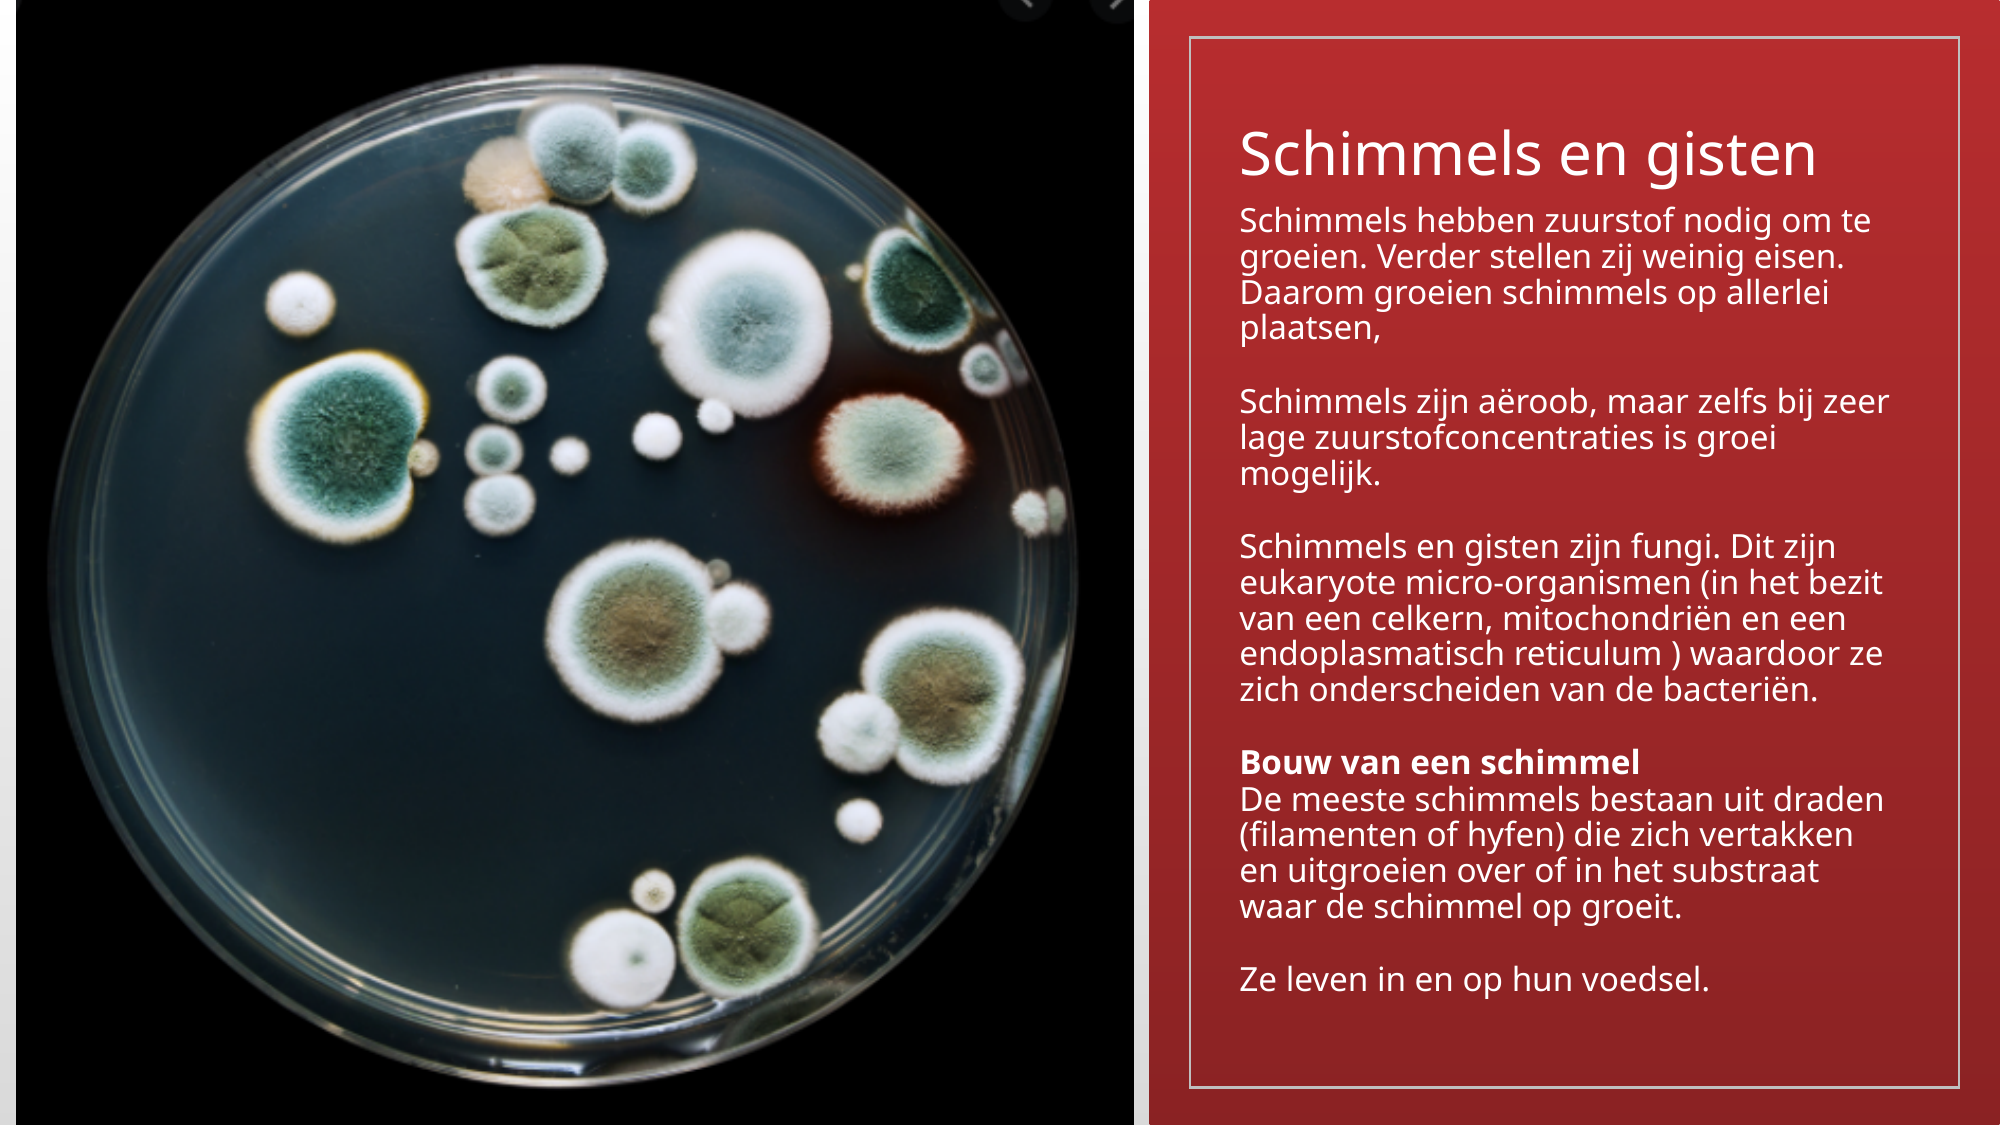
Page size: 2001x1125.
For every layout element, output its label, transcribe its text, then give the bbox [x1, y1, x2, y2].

list Schimmels hebben zuurstof nodig om te groeien. Verder stellen zij weinig eisen. Daarom groeien schimmels op allerlei plaatsen, Schimmels zijn aëroob, maar zelfs bij zeer lage zuurstofconcentraties is groei mogelijk. Schimmels en gisten zijn fungi. Dit zijn eukaryote micro-organismen (in het bezit van een celkern, mitochondriën en een endoplasmatisch reticulum ) waardoor ze zich onderscheiden van de bacteriën. Bouw van een schimmel De meeste schimmels bestaan uit draden (filamenten of hyfen) die zich vertakken en uitgroeien over of in het substraat waar de schimmel op groeit. Ze leven in en op hun voedsel. [1224, 196, 1910, 1083]
title Schimmels en gisten [1224, 75, 1870, 196]
picture [16, 0, 1134, 1125]
